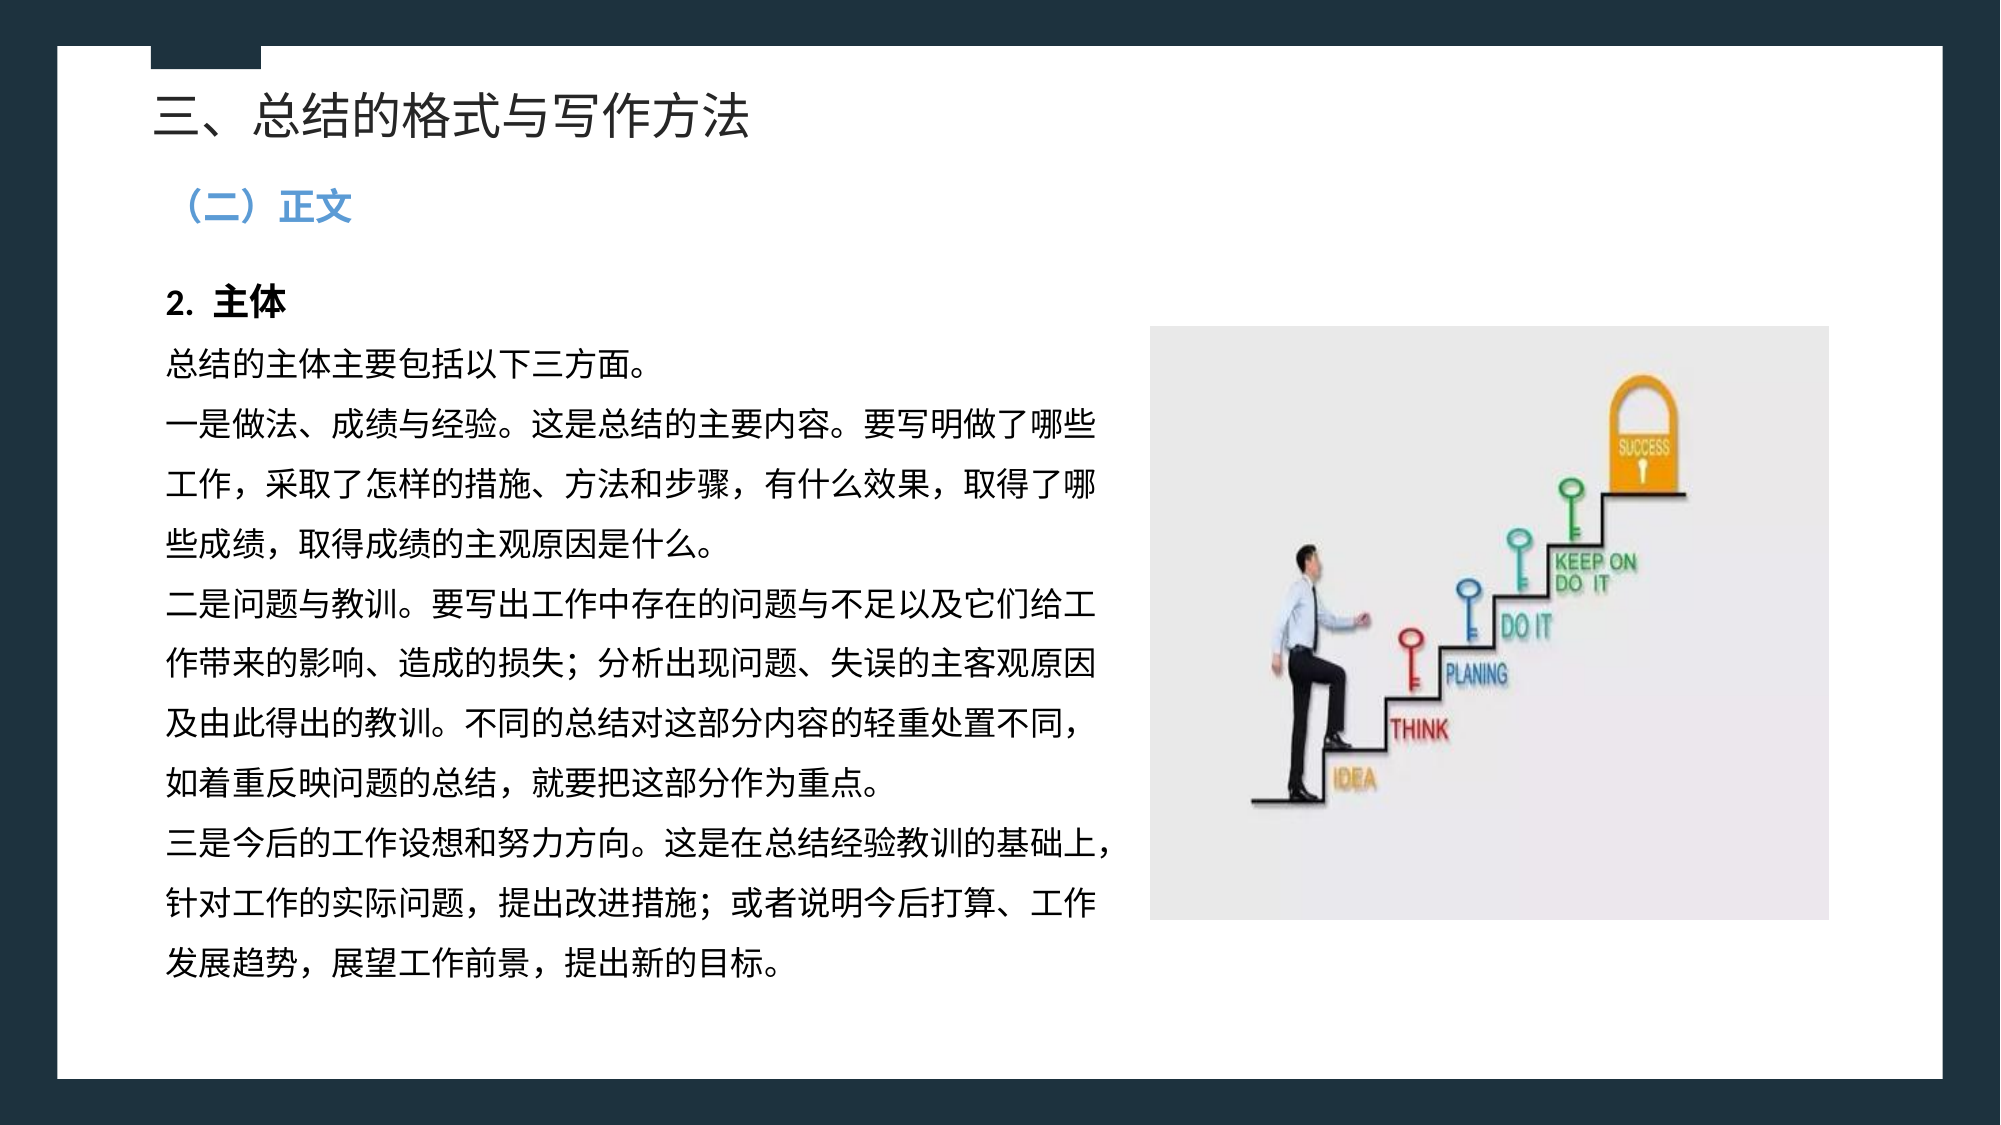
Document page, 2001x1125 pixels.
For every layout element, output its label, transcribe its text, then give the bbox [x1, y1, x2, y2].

text_box 三、总结的格式与写作方法 [150, 77, 811, 152]
picture [1150, 326, 1829, 920]
text_box 2. 主体 总结的主体主要包括以下三方面。 一是做法、成绩与经验。这是总结的主要内容。要写明做了哪些工作，采取了怎样的措施、方法和步骤，有什么效果，取得了哪些成绩，取得成绩的主观原因是什么。 二是问题与教训。要写出工作中存在的问题与不足以及它们给工作带来的影响、造成的损失；分析出现问题、失误的主客观原因及由此得出的教训。不同的总结对这部分内容的轻重处置不同，如着重反映问题的总结，就要把这部分作为重点。 三是今后的工作设想和努力方向。这是在总结经验教训的基础上，针对工作的实际问题，提出改进措施；或者说明今后打算、工作发展趋势，展望工作前景，提出新的目标。 [150, 248, 1120, 990]
text_box （二）正文 [150, 152, 1261, 236]
